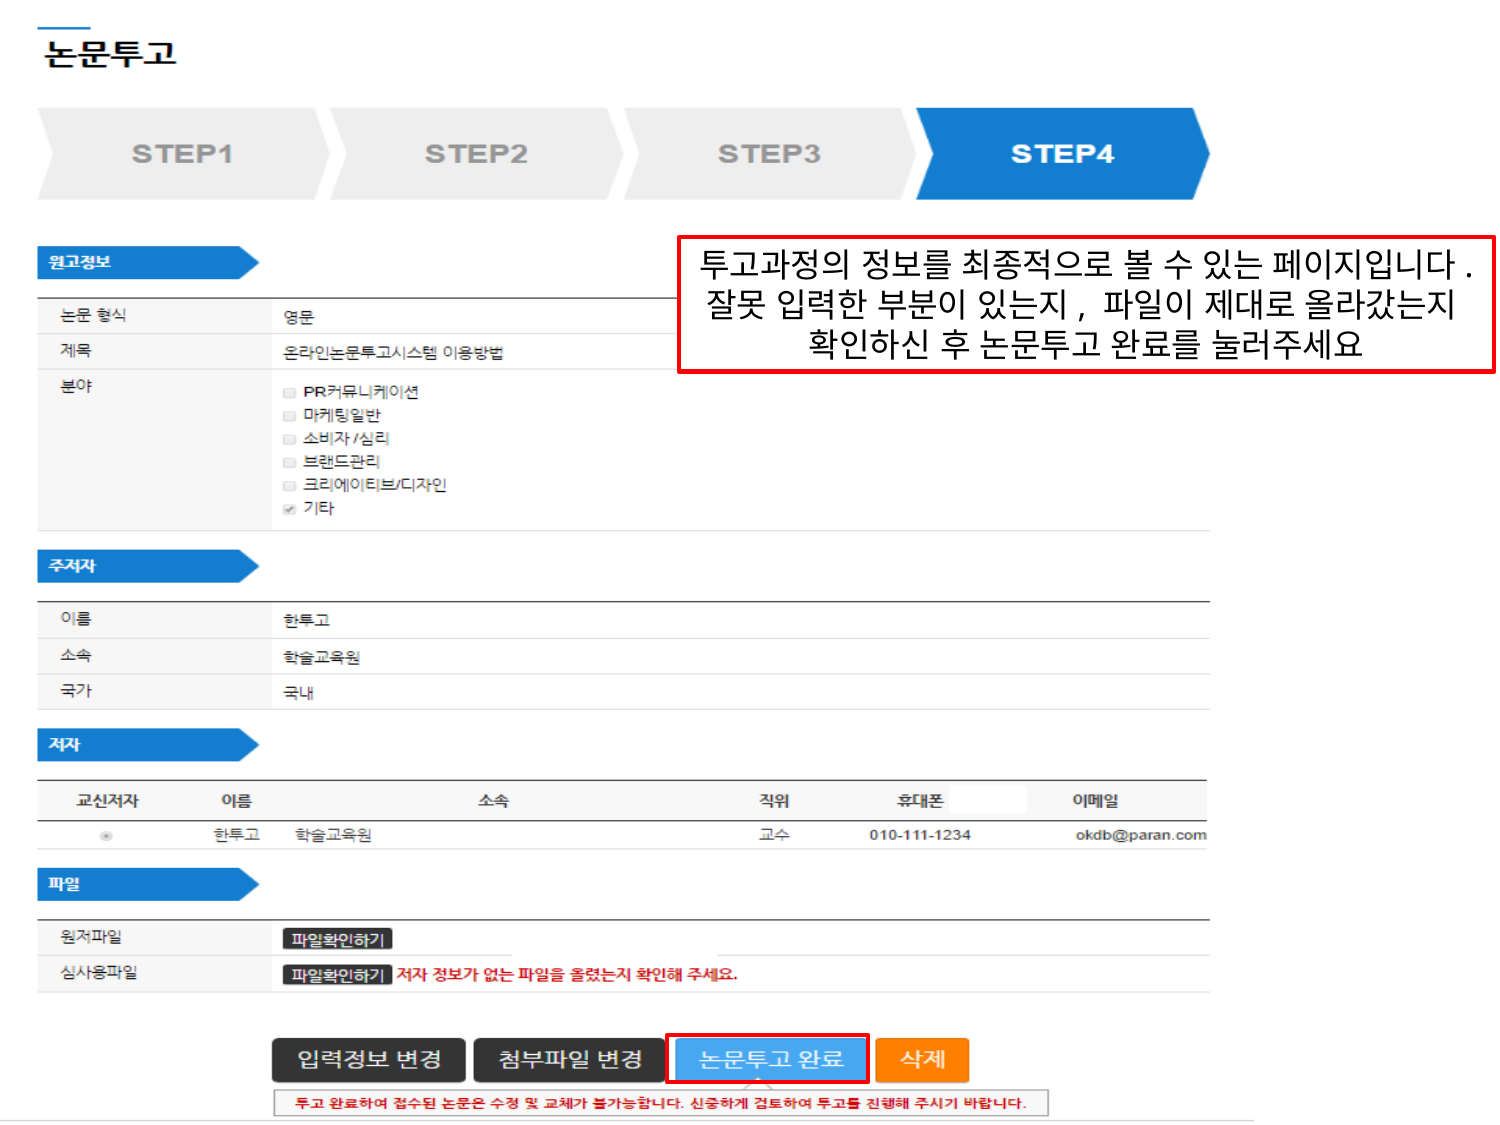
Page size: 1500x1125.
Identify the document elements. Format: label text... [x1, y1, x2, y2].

picture [0, 0, 1254, 1125]
text_box 투고과정의 정보를 최종적으로 볼 수 있는 페이지입니다. 잘못 입력한 부분이 있는지, 파일이 제대로 올라갔는지 확인하신 후 논문투고 완료를 눌러주세요 [1256, 237, 1495, 372]
